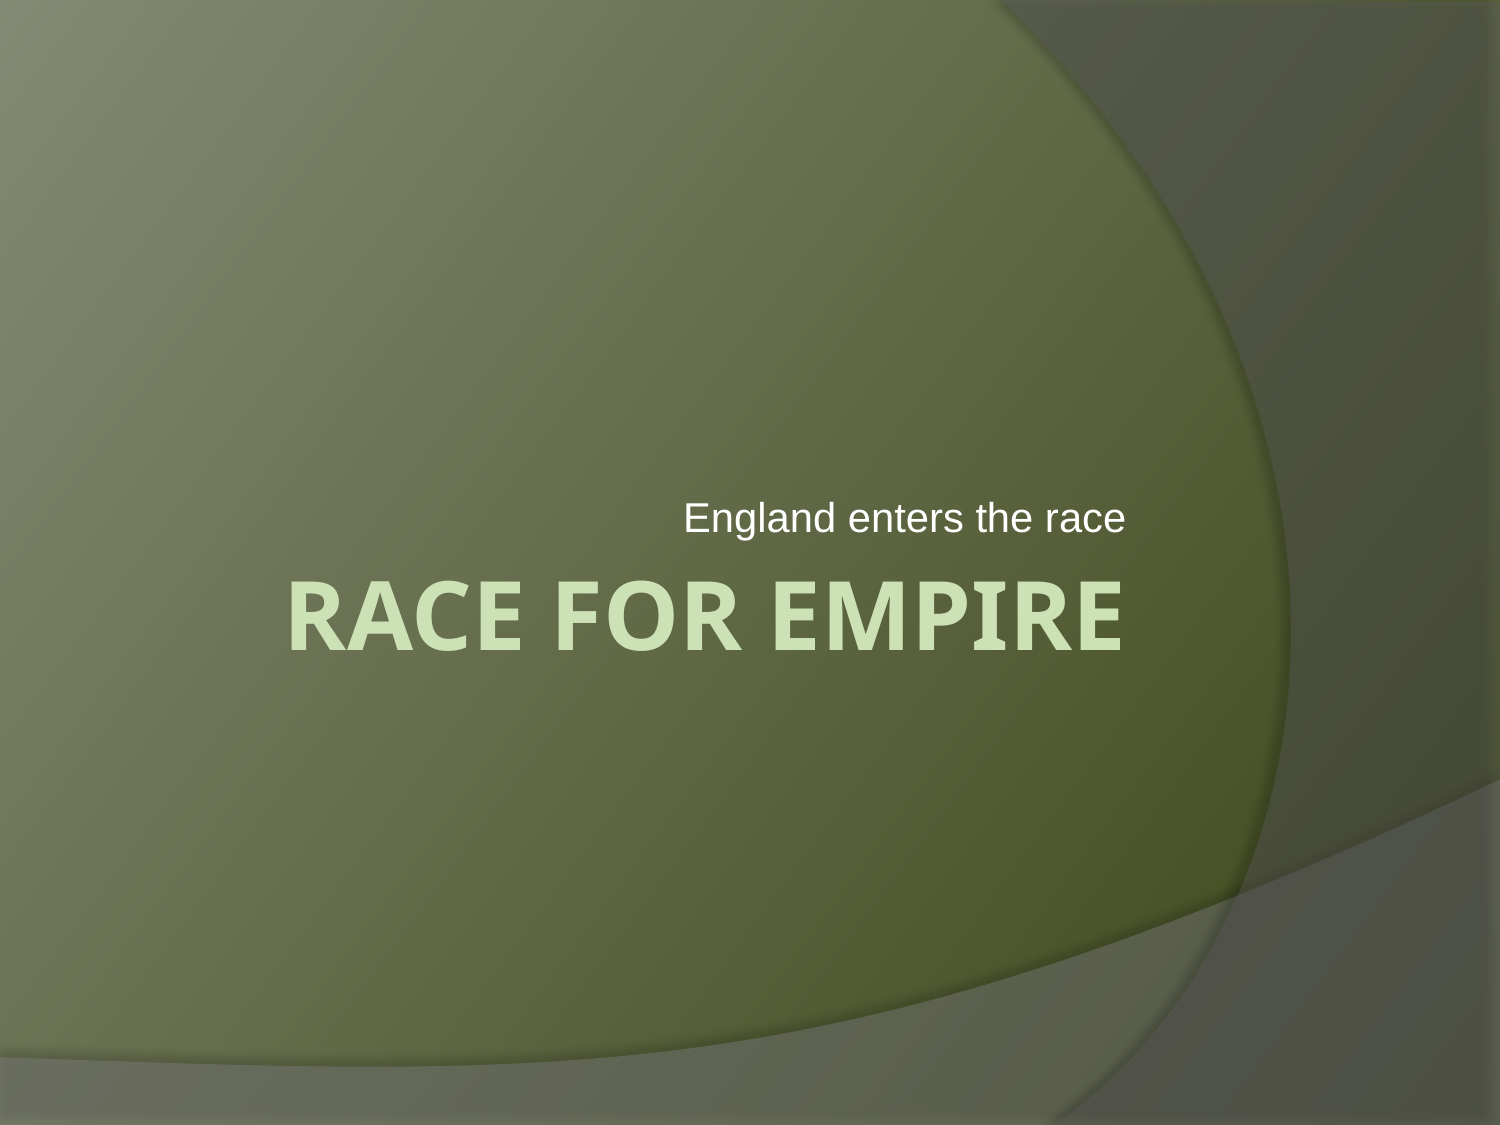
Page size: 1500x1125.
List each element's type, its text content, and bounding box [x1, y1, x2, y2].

subtitle England enters the race [71, 253, 1134, 541]
title Race for Empire [70, 547, 1134, 925]
